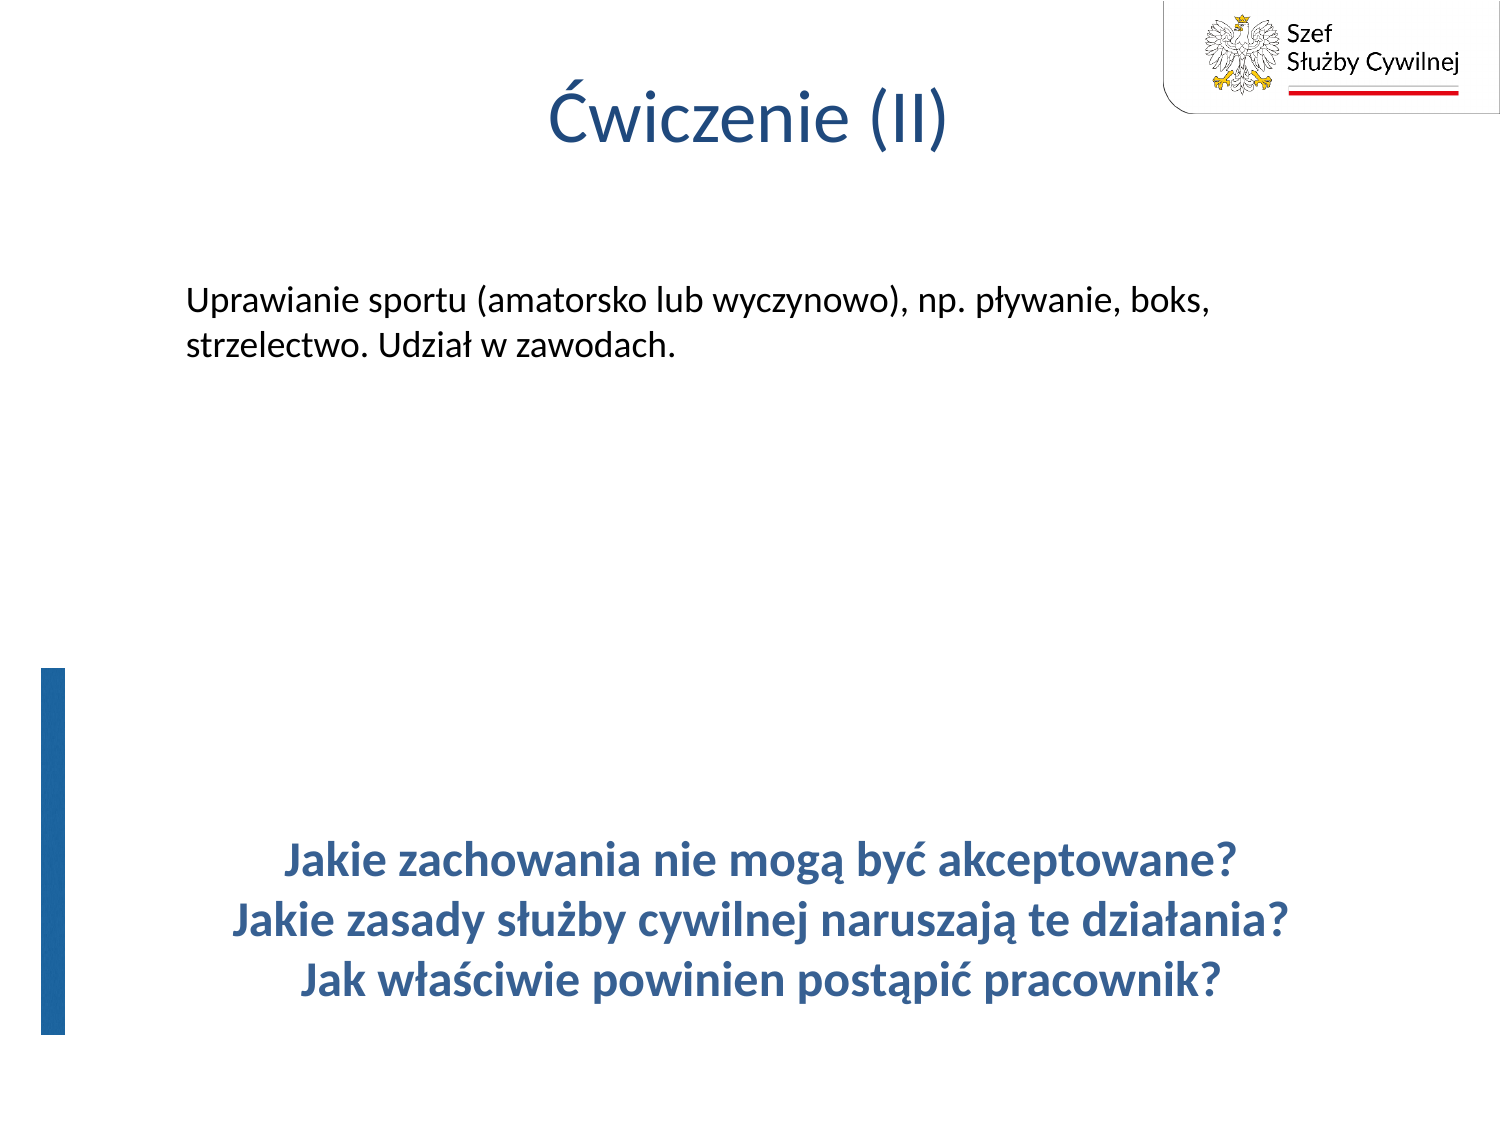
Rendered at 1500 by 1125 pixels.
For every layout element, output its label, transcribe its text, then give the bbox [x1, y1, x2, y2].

picture [41, 668, 65, 1035]
picture [1163, 0, 1500, 114]
title Ćwiczenie (II) [100, 60, 1400, 185]
text_box Jakie zachowania nie mogą być akceptowane? Jakie zasady służby cywilnej naruszają te działania? Jak właściwie powinien postąpić pracownik? [171, 818, 1353, 1014]
text_box Uprawianie sportu (amatorsko lub wyczynowo), np. pływanie, boks, strzelectwo. Udział w zawodach. [171, 267, 1353, 417]
